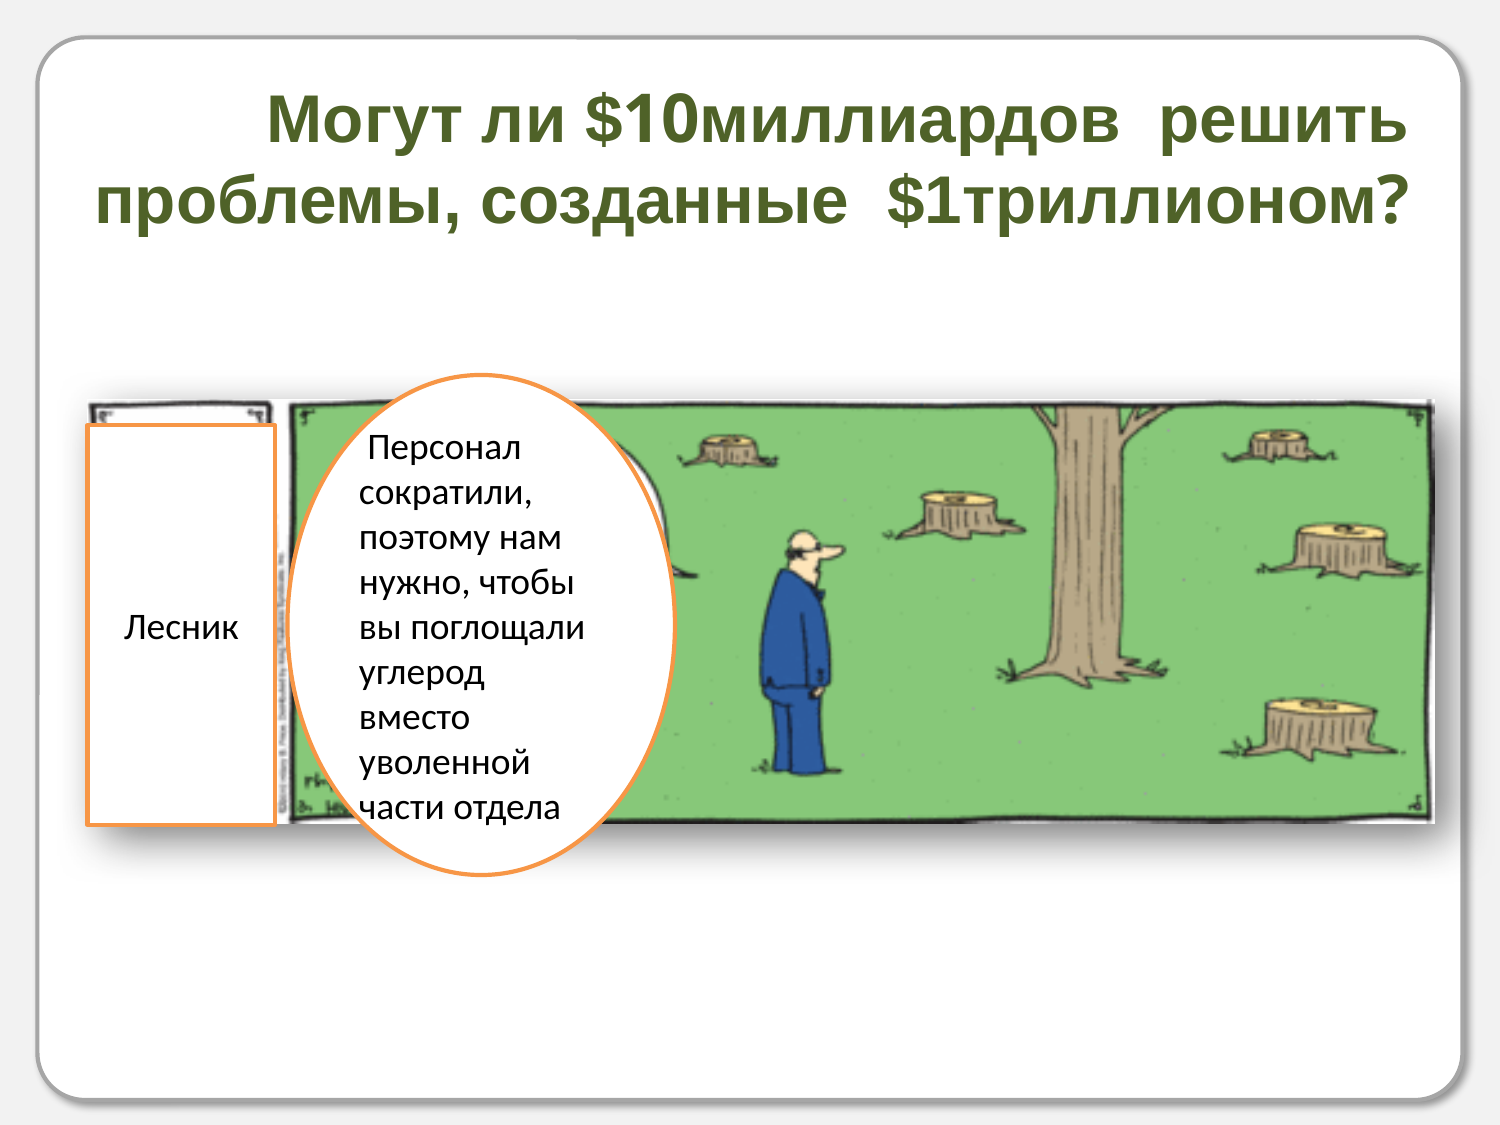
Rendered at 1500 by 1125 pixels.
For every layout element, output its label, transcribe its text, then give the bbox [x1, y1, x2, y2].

title Могут ли $10миллиардов решить проблемы, созданные $1триллионом? [75, 62, 1425, 250]
picture [87, 399, 1435, 824]
text_box Персонал сократили, поэтому нам нужно, чтобы вы поглощали углерод вместо уволенной части отдела [395, 372, 567, 398]
text_box Персонал сократили, поэтому нам нужно, чтобы вы поглощали углерод вместо уволенной части отдела [369, 832, 593, 878]
